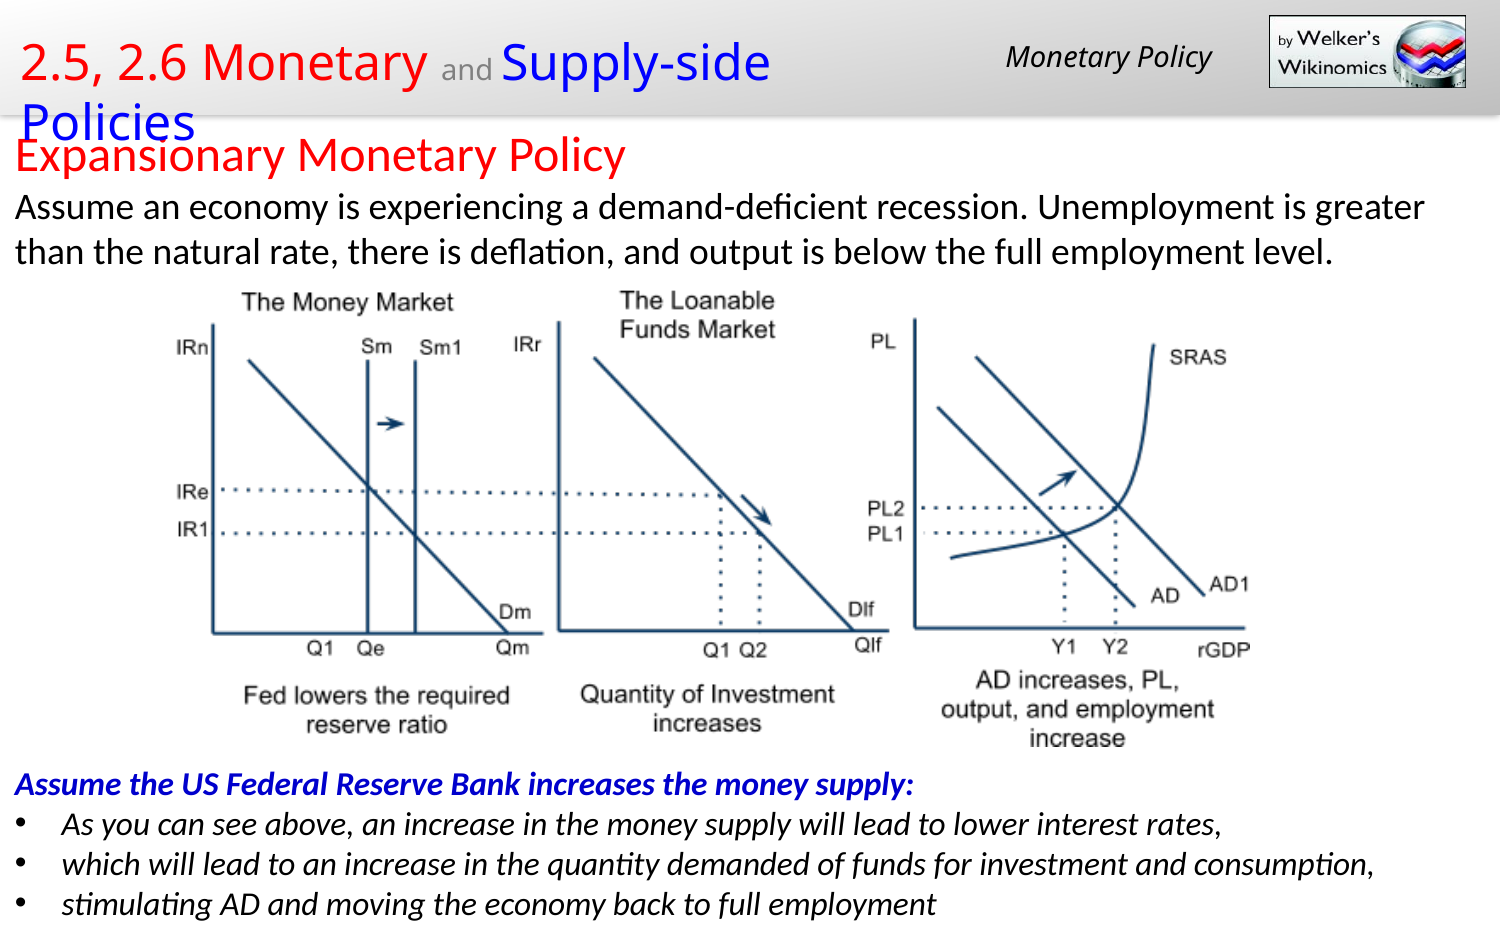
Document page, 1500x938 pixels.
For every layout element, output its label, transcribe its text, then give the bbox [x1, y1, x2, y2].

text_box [0, 0, 1500, 115]
text_box Expansionary Monetary Policy Assume an economy is experiencing a demand-deficient recession. Unemployment is greater than the natural rate, there is deflation, and output is below the full employment level. [0, 123, 1500, 325]
picture [174, 280, 1251, 747]
text_box Assume the US Federal Reserve Bank increases the money supply: As you can see above, an increase in the money supply will lead to lower interest rates, which will lead to an increase in the quantity demanded of funds for investment and consumption, stimulating AD and moving the economy back to full employment [0, 755, 1495, 930]
